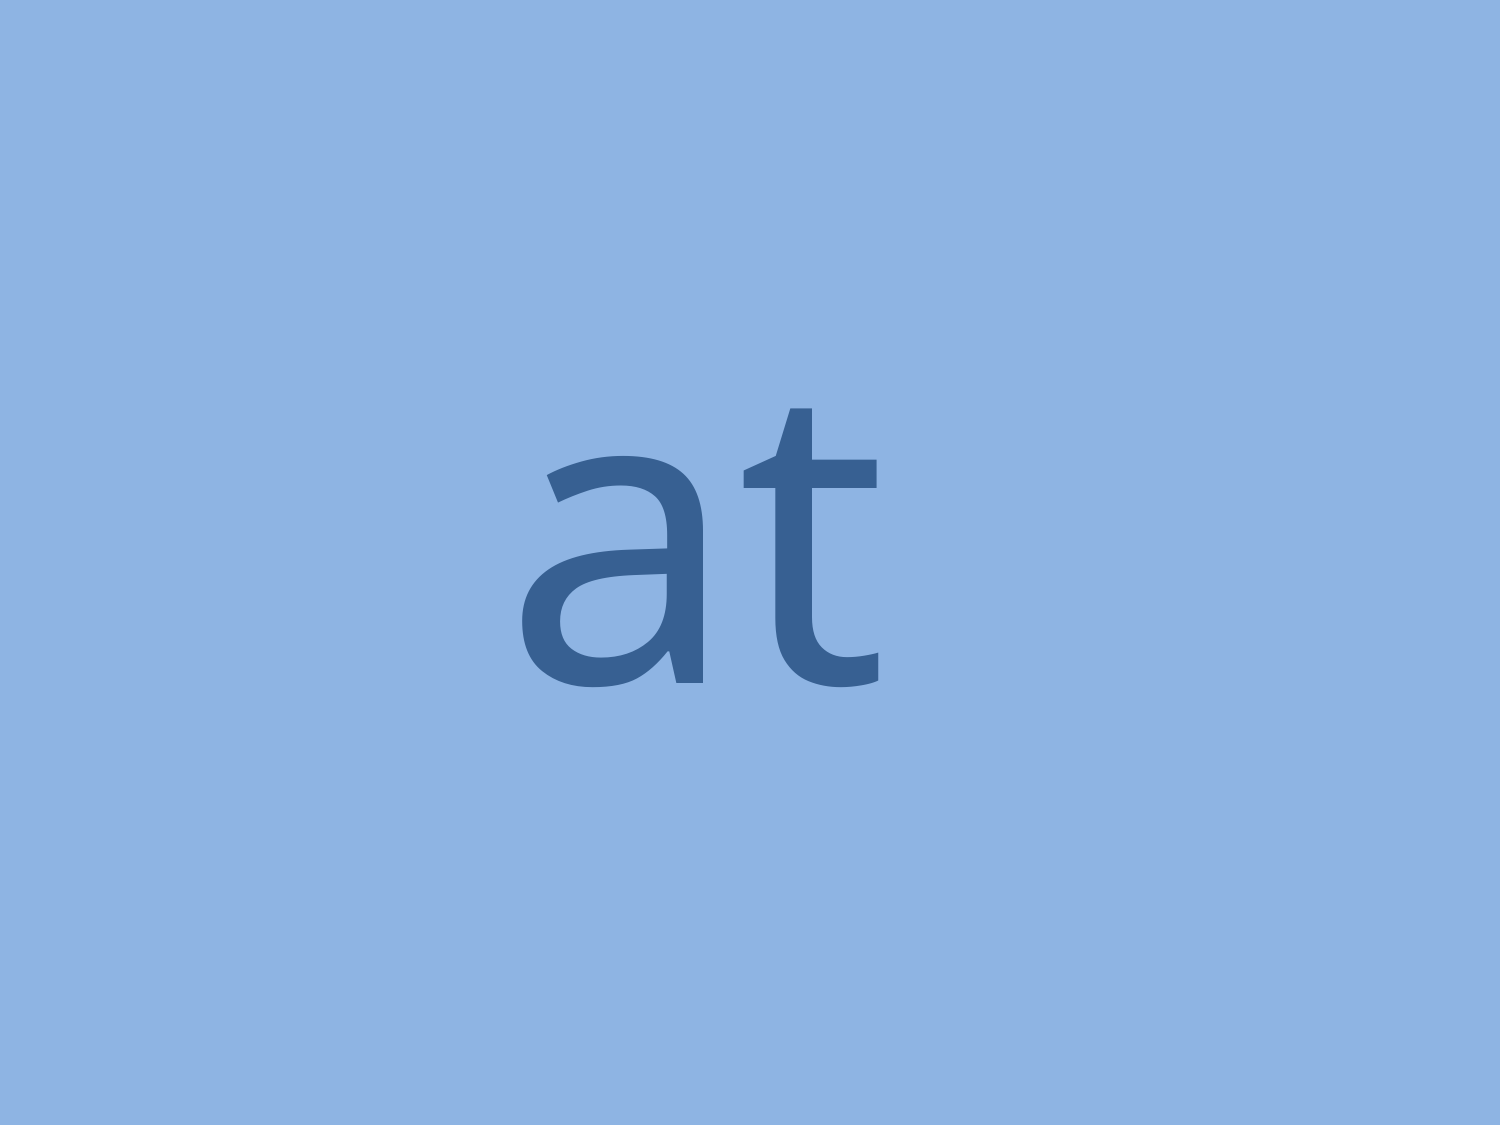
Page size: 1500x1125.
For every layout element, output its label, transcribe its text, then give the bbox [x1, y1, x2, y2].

text_box at [41, 259, 1459, 775]
